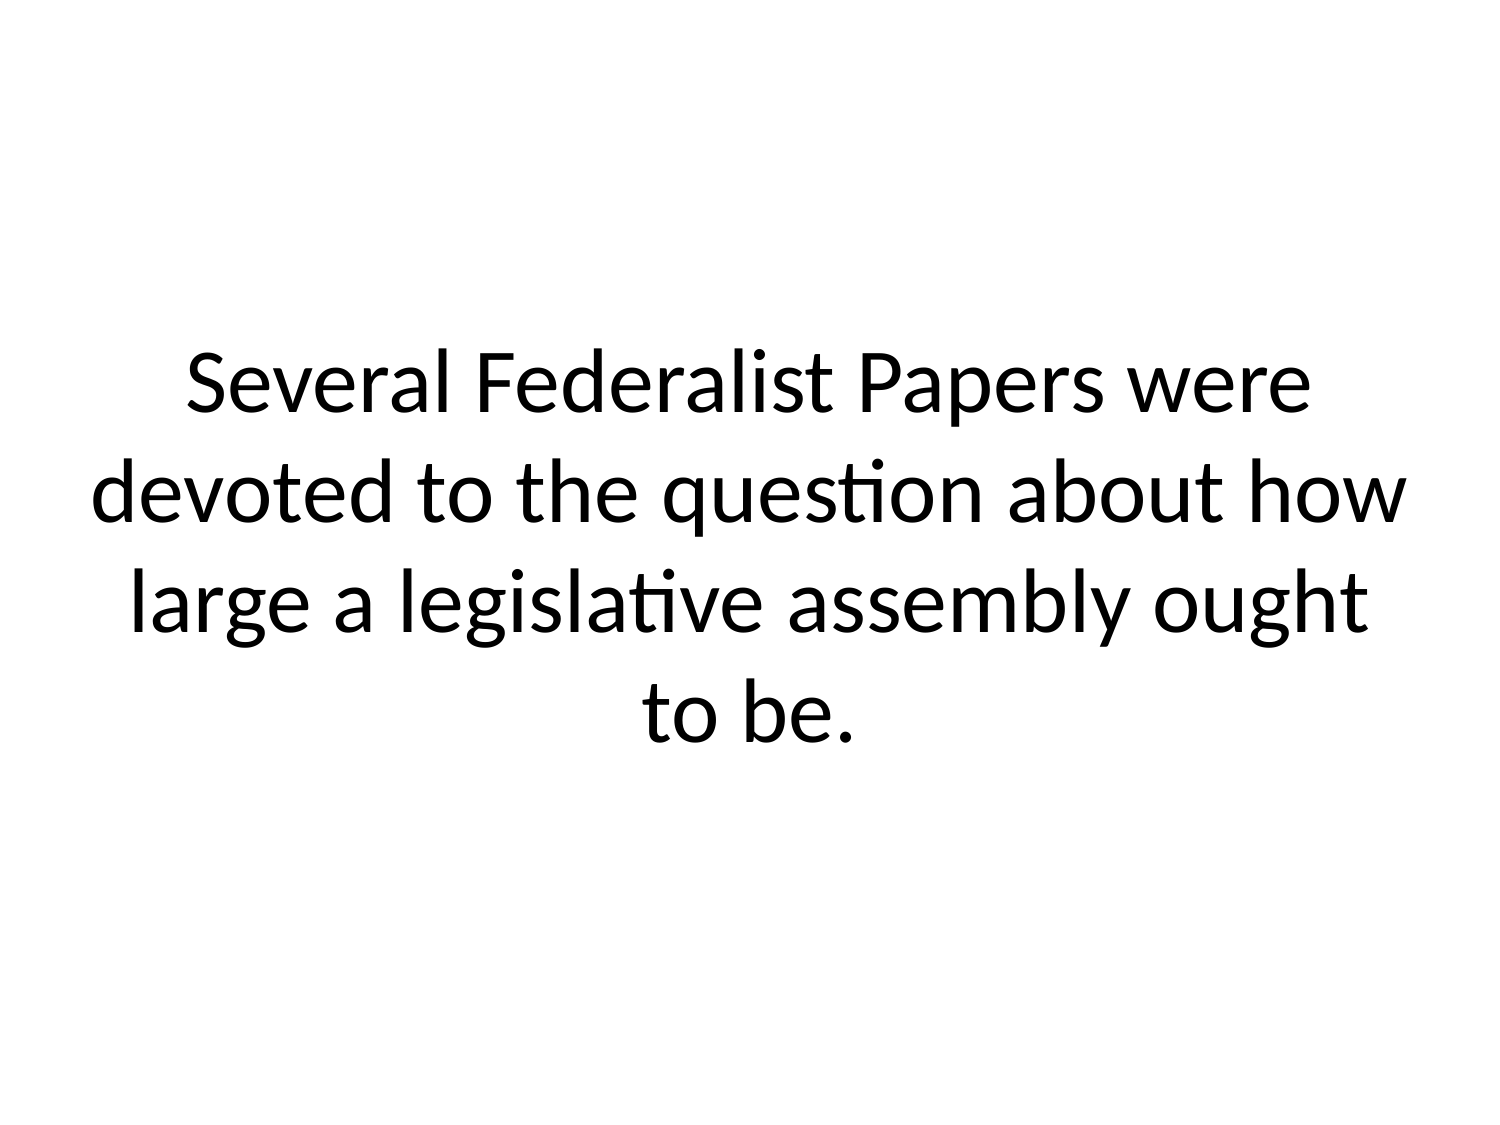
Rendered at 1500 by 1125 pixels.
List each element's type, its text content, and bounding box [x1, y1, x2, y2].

title Several Federalist Papers were devoted to the question about how large a legislative assembly ought to be. [74, 44, 1426, 1038]
